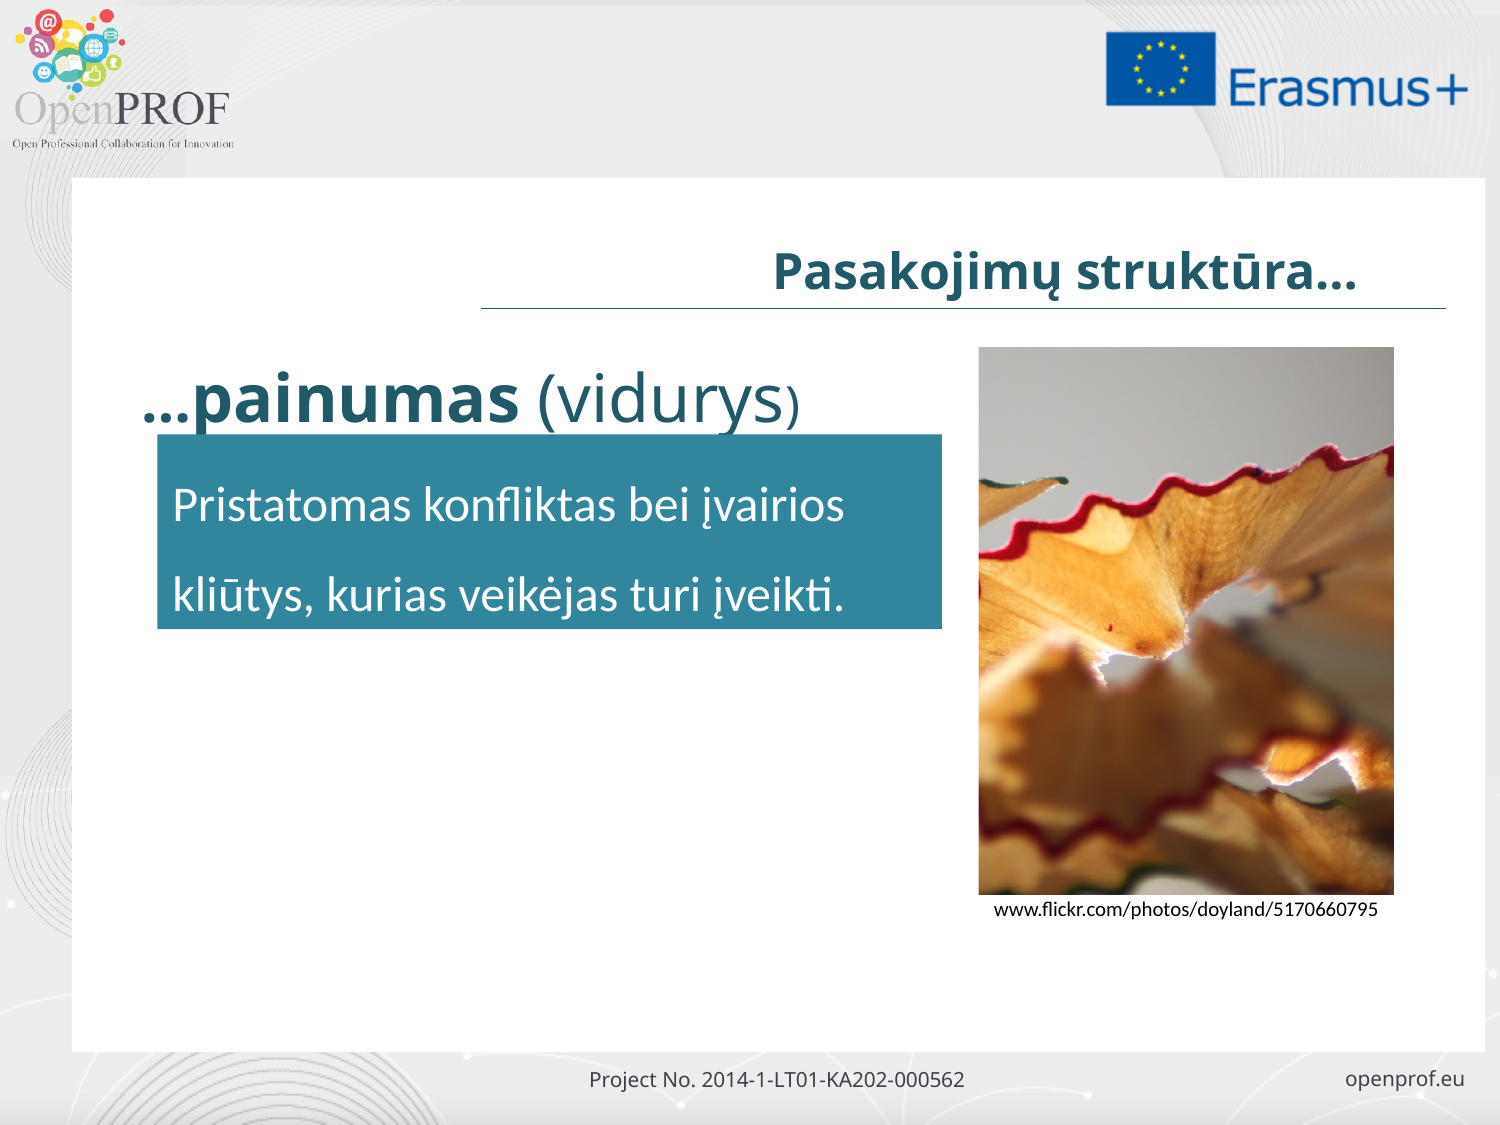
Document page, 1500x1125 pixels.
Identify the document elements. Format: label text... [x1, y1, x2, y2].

picture [0, 0, 1500, 1125]
text_box Pasakojimų struktūra… [757, 232, 1374, 307]
text_box …painumas (vidurys) [126, 308, 888, 443]
text_box [71, 177, 1485, 1053]
text_box Pristatomas konfliktas bei įvairios kliūtys, kurias veikėjas turi įveikti. [157, 434, 942, 630]
text_box www.flickr.com/photos/doyland/5170660795 [979, 902, 1394, 929]
